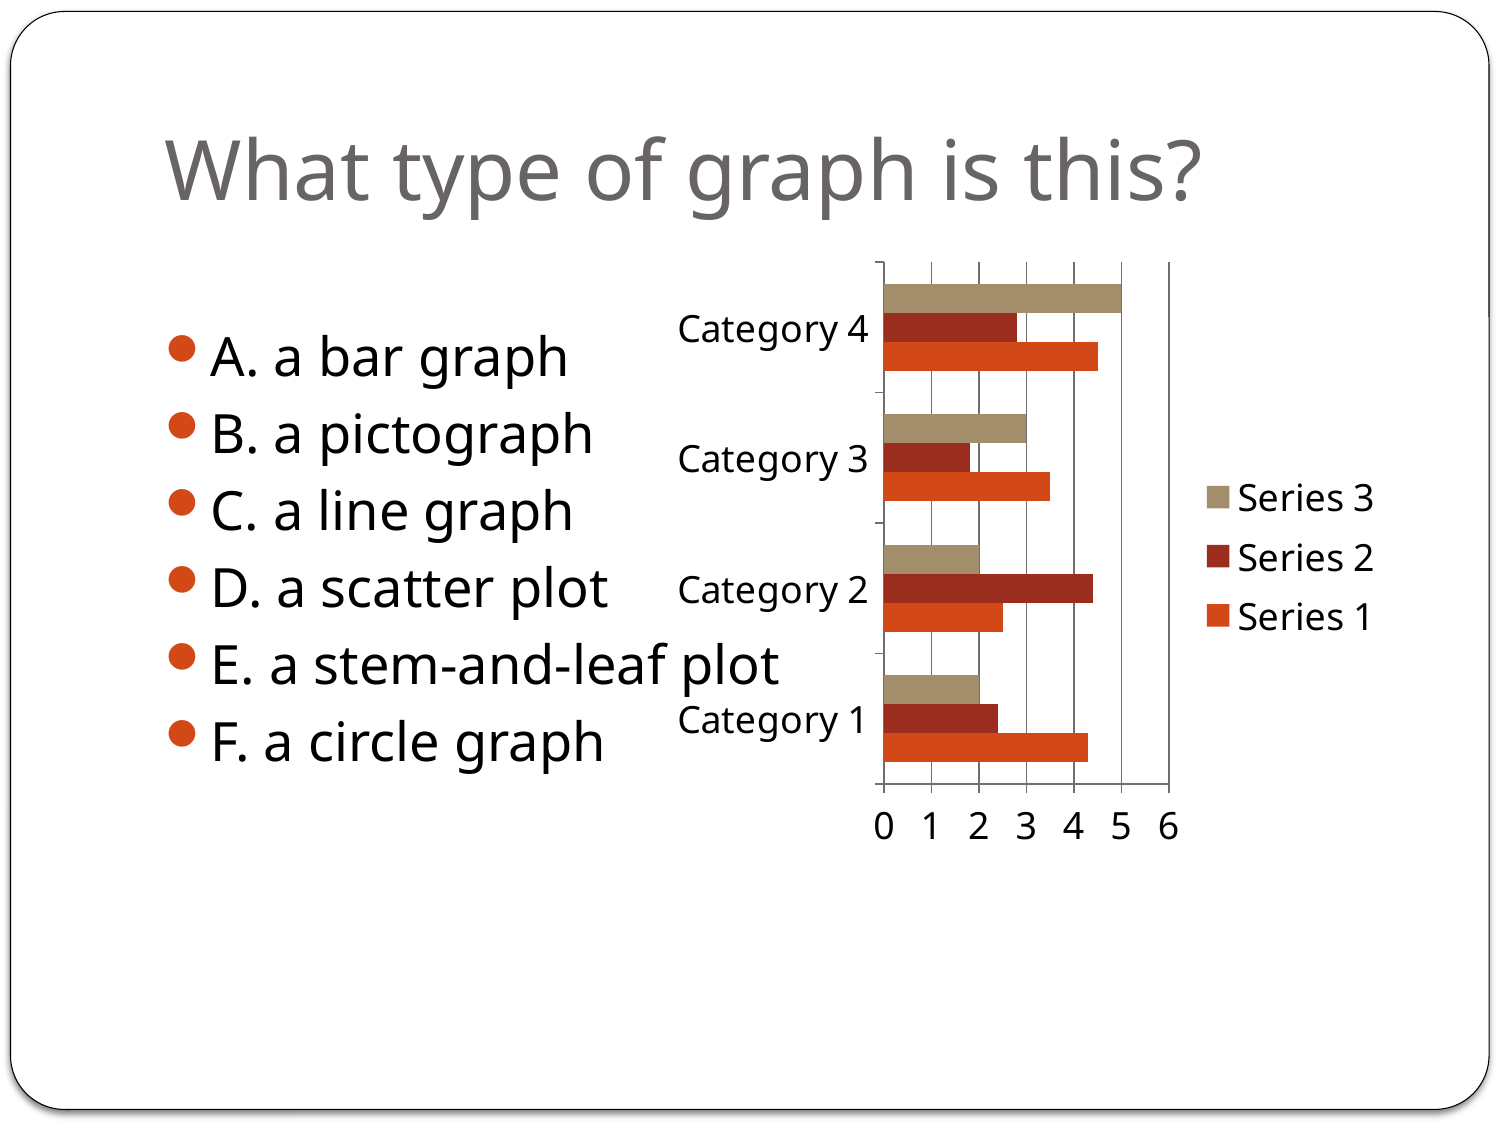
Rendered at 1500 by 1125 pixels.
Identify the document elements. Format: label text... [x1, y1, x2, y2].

title What type of graph is this? [150, 45, 1425, 233]
list A. a bar graph B. a pictograph C. a line graph D. a scatter plot E. a stem-and-leaf plot F. a circle graph [150, 237, 1425, 988]
chart [662, 249, 1401, 863]
